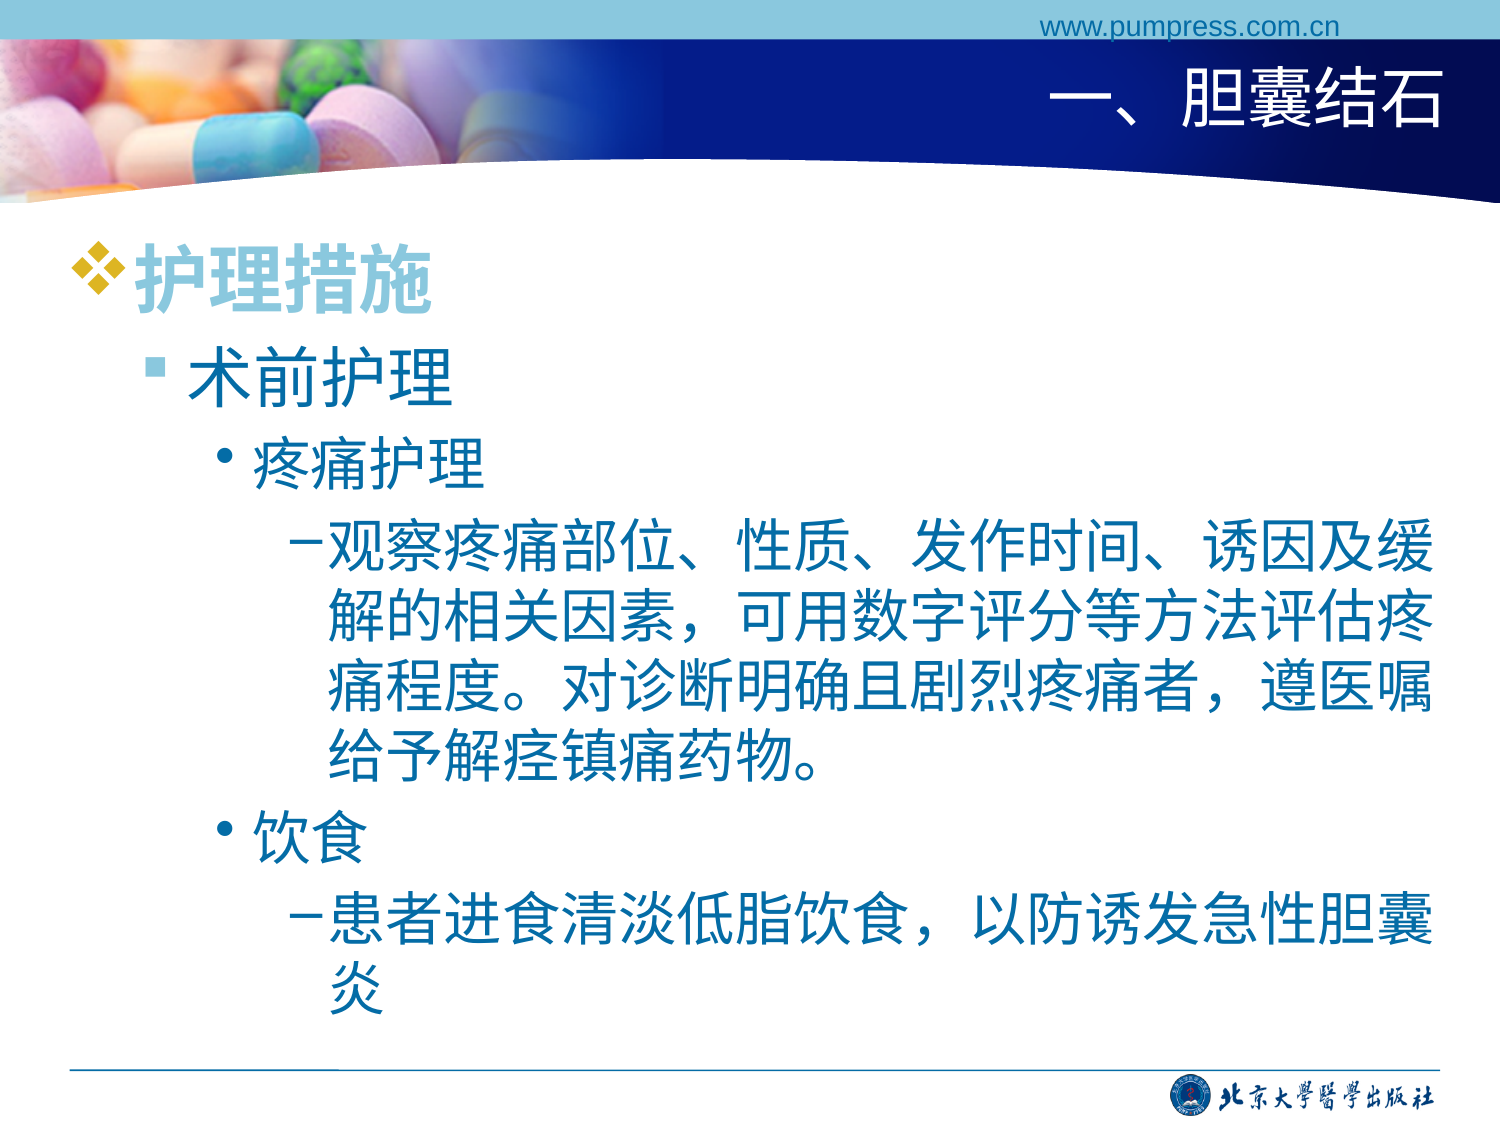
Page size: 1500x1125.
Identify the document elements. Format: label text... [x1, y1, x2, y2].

list 护理措施 术前护理 疼痛护理 观察疼痛部位、性质、发作时间、诱因及缓解的相关因素，可用数字评分等方法评估疼痛程度。对诊断明确且剧烈疼痛者，遵医嘱给予解痉镇痛药物。 饮食 患者进食清淡低脂饮食，以防诱发急性胆囊炎 [49, 224, 1463, 1026]
picture [0, 40, 1500, 203]
picture [1170, 1074, 1436, 1118]
slide_number www.pumpress.com.cn [1025, 0, 1463, 38]
title 一、胆囊结石 [137, 49, 1463, 143]
